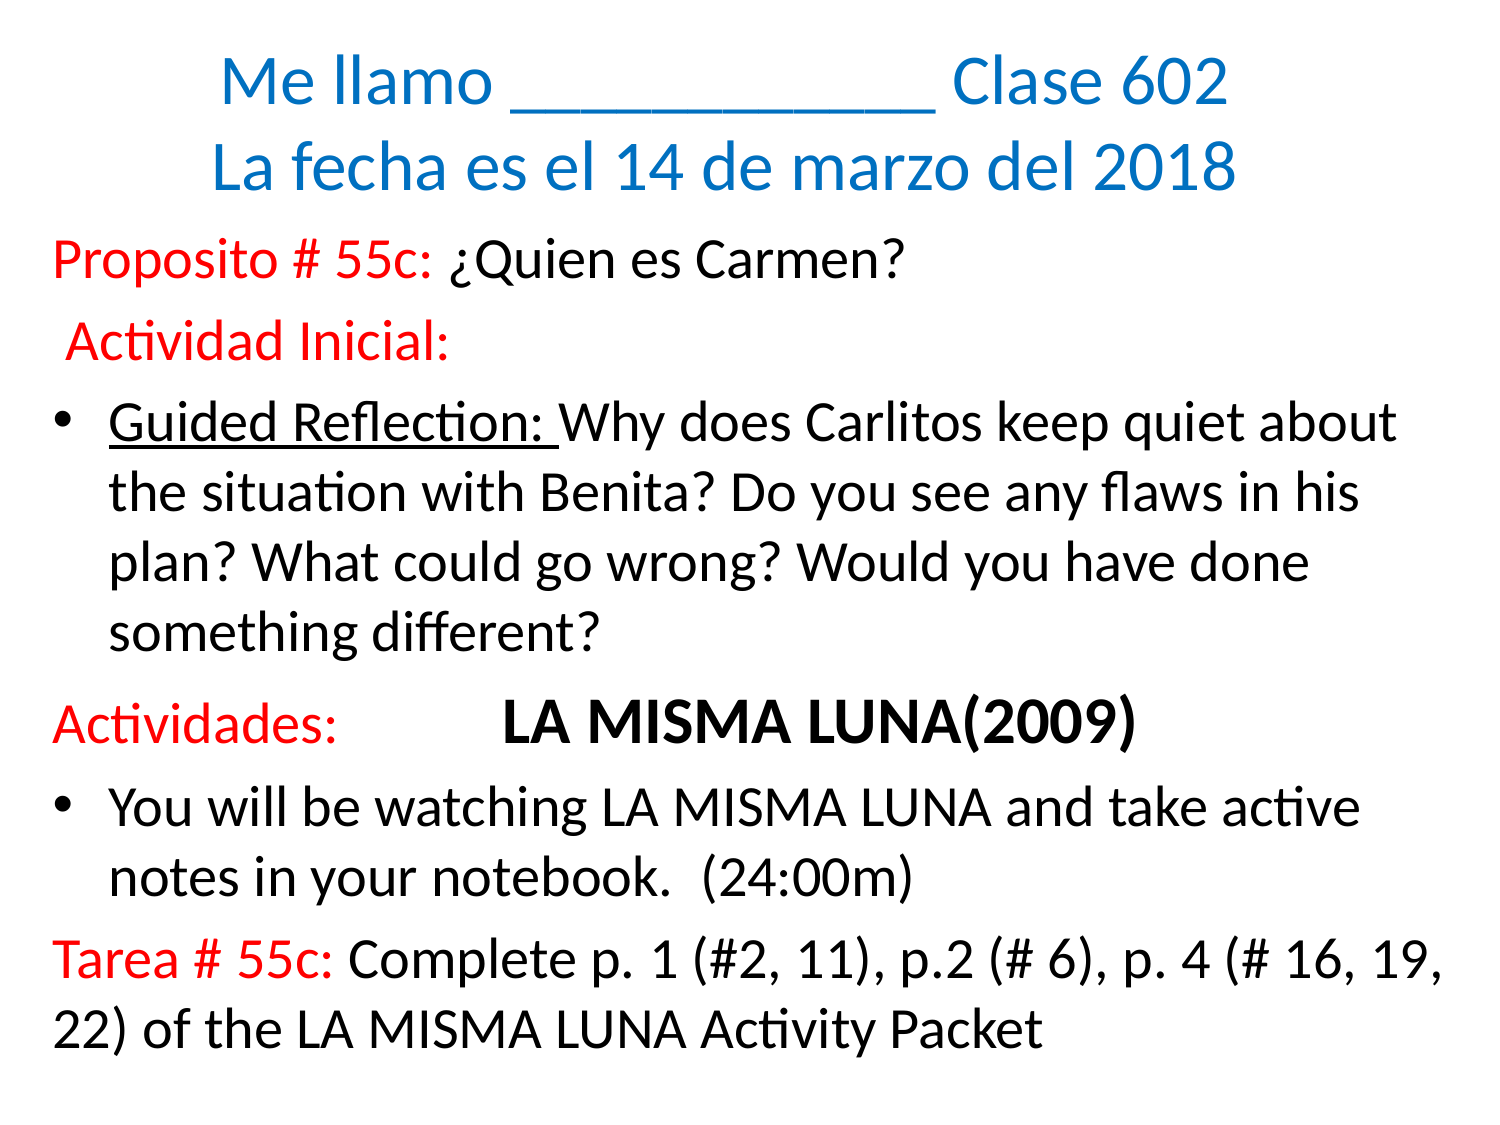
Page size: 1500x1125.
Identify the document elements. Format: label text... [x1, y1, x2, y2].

list Proposito # 55c: ¿Quien es Carmen? Actividad Inicial: Guided Reflection: Why does Carlitos keep quiet about the situation with Benita? Do you see any flaws in his plan? What could go wrong? Would you have done something different? Actividades: LA MISMA LUNA(2009) You will be watching LA MISMA LUNA and take active notes in your notebook. (24:00m) Tarea # 55c: Complete p. 1 (#2, 11), p.2 (# 6), p. 4 (# 16, 19, 22) of the LA MISMA LUNA Activity Packet [37, 212, 1475, 975]
title Me llamo ____________ Clase 602 La fecha es el 14 de marzo del 2018 [50, 24, 1400, 213]
